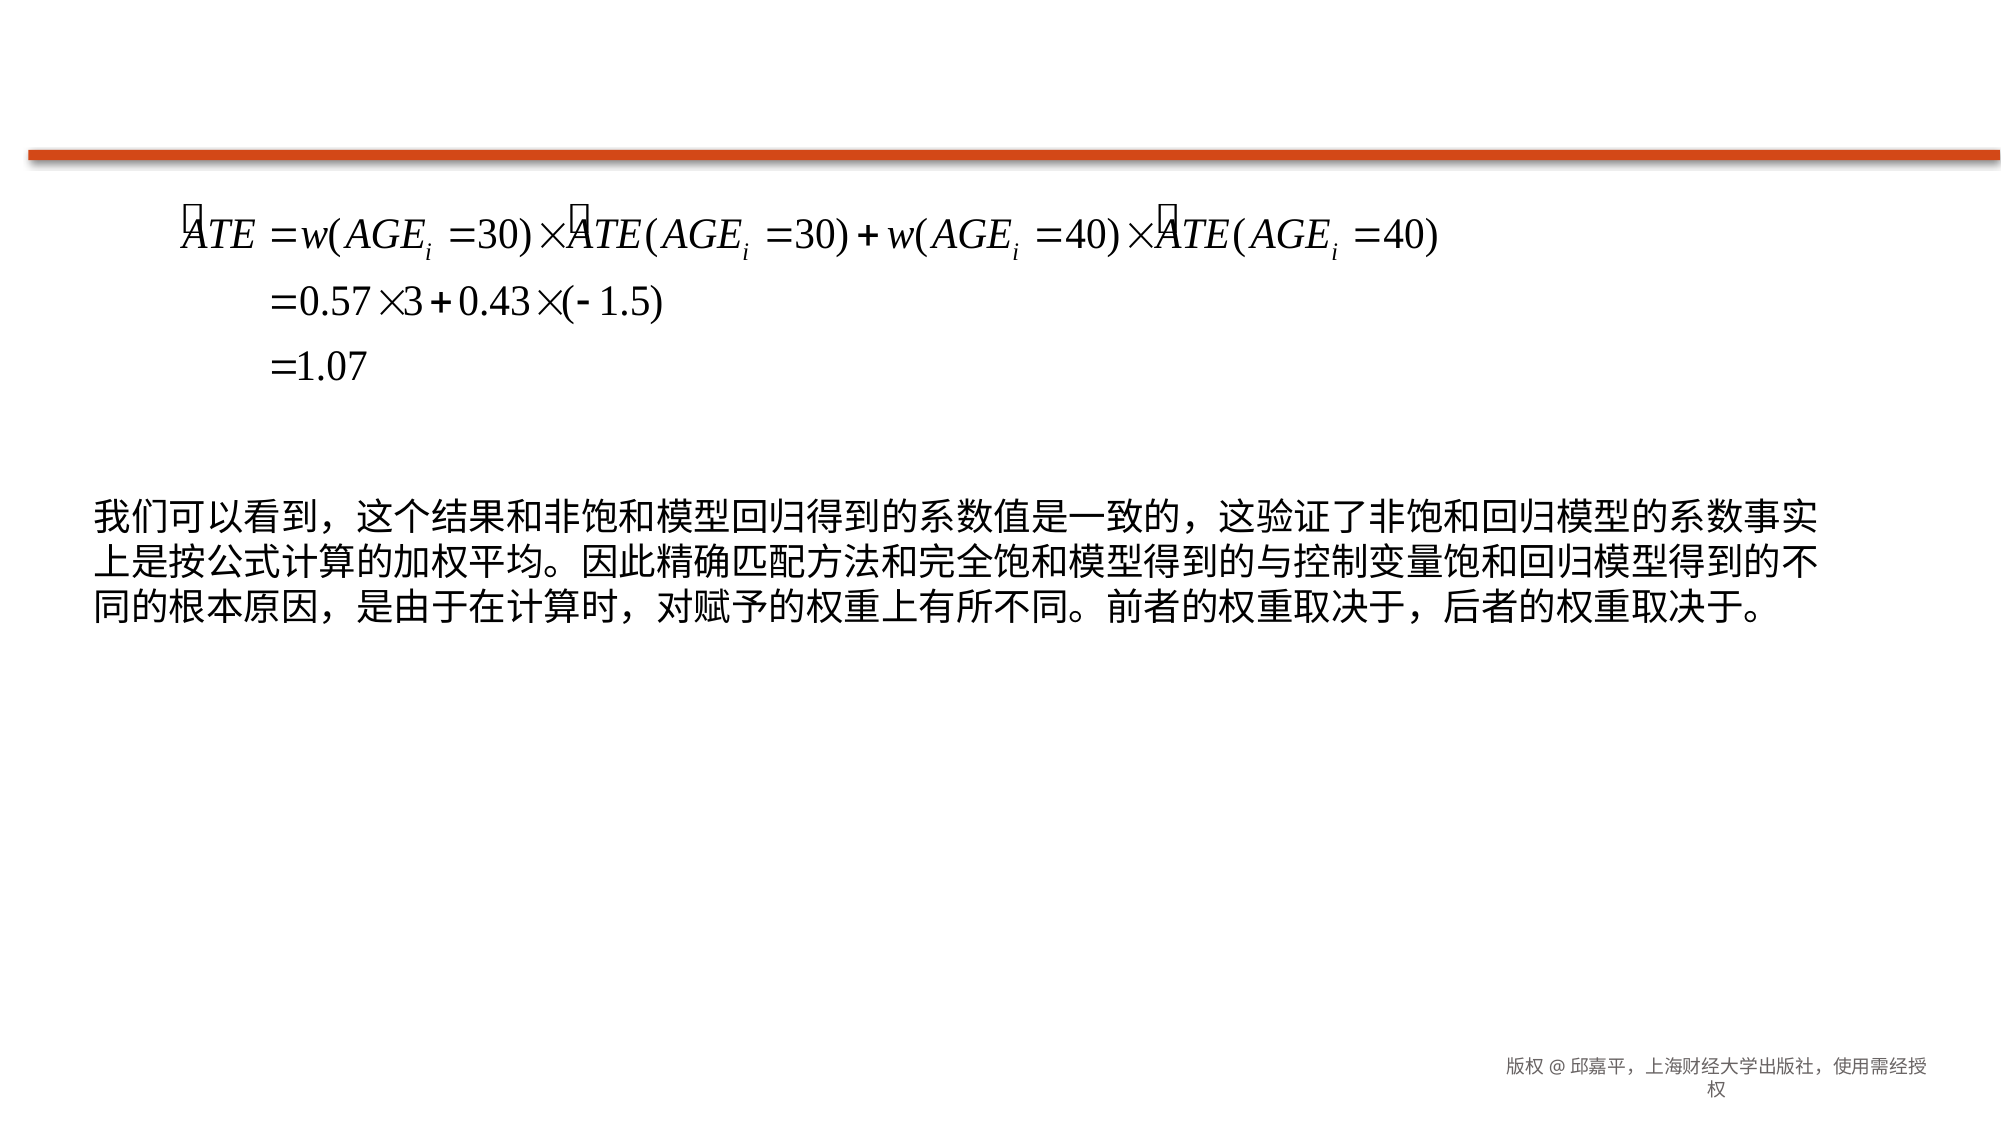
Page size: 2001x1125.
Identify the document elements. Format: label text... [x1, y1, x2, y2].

footer 版权@邱嘉平，上海财经大学出版社，使用需经授权 [1483, 1046, 1950, 1109]
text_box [172, 195, 1446, 392]
